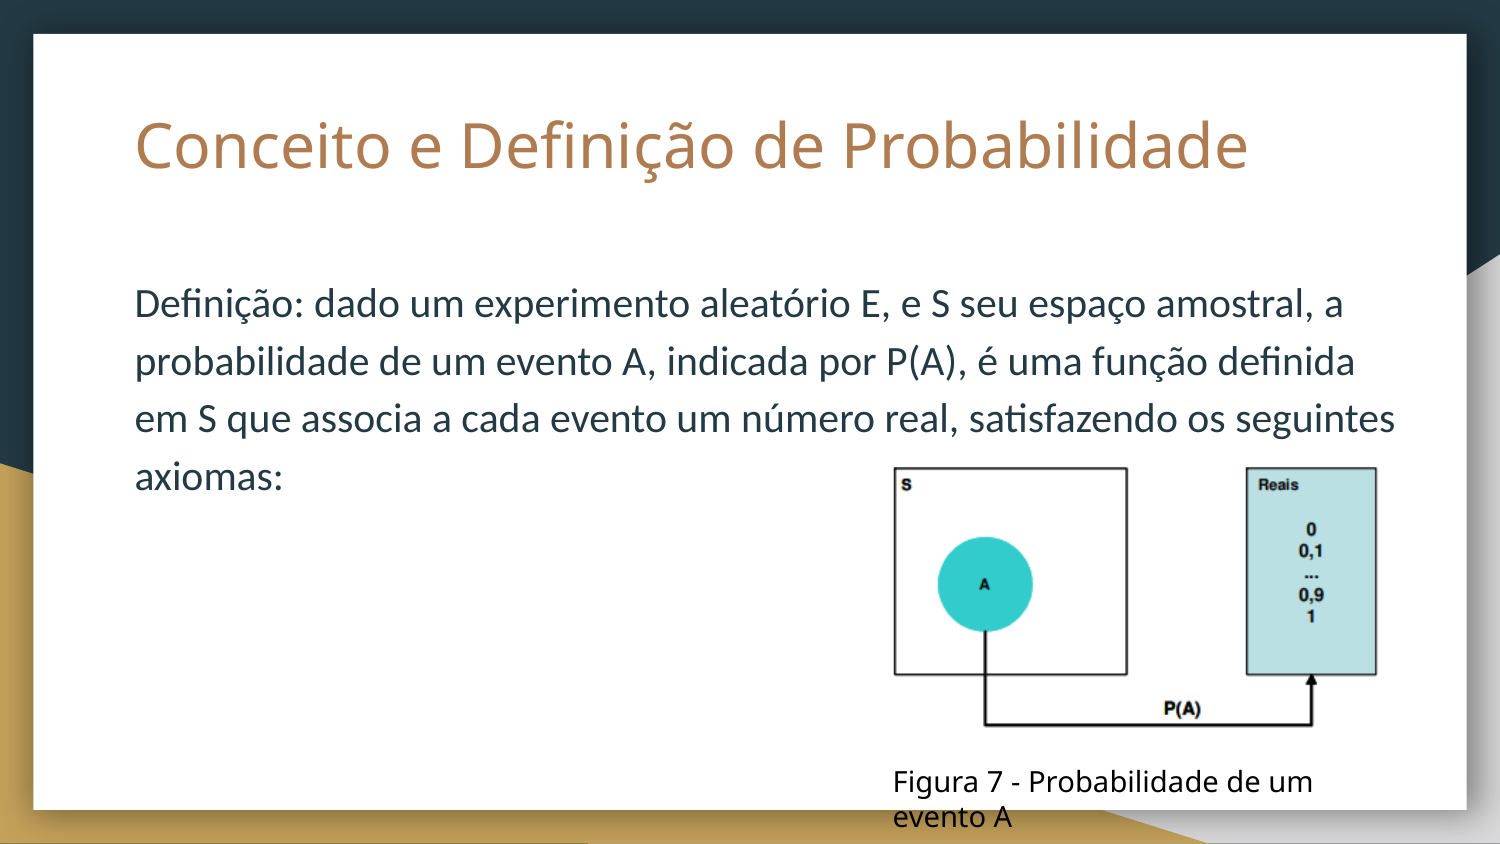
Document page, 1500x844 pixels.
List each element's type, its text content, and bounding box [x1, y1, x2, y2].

title Conceito e Definição de Probabilidade [119, 91, 1381, 180]
list Definição: dado um experimento aleatório E, e S seu espaço amostral, a probabilidade de um evento A, indicada por P(A), é uma função definida em S que associa a cada evento um número real, satisfazendo os seguintes axiomas: [119, 253, 1415, 793]
picture [886, 456, 1415, 752]
text_box Figura 7 - Probabilidade de um evento A [877, 747, 1421, 810]
